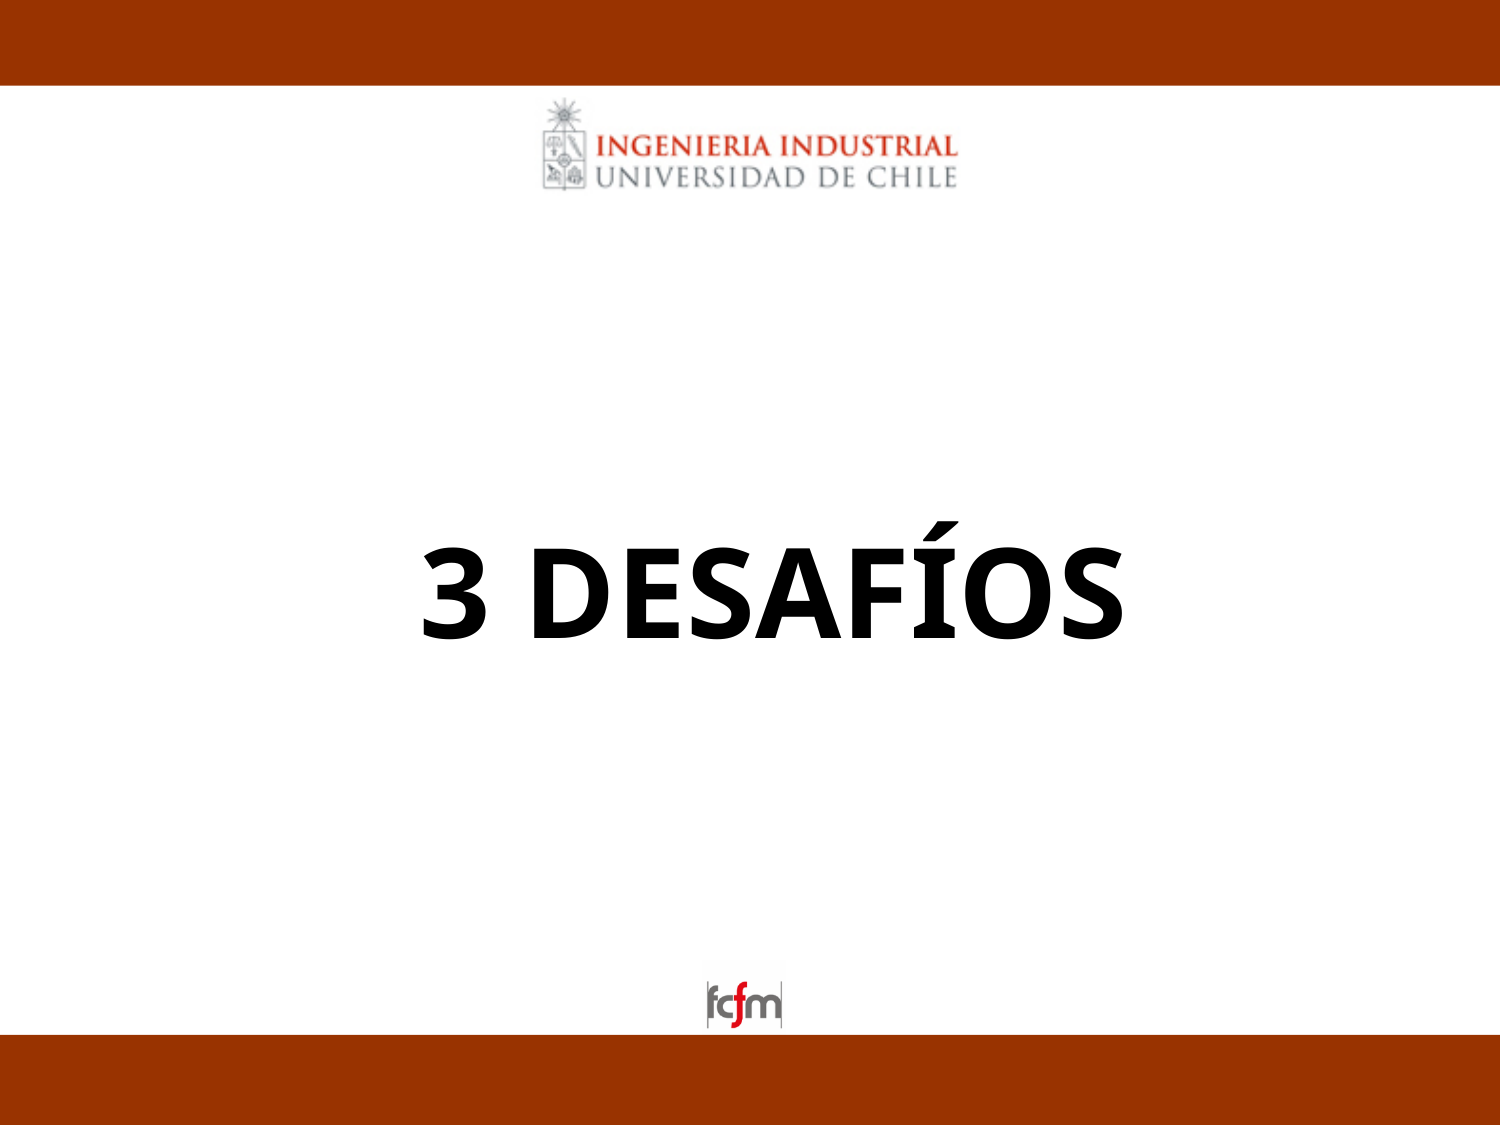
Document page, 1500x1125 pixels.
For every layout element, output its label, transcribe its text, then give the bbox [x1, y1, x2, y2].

text_box [0, 0, 1500, 86]
text_box [0, 1034, 1500, 1125]
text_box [525, 89, 975, 197]
text_box 3 DESAFÍOS [76, 307, 1471, 815]
picture [702, 959, 786, 1036]
